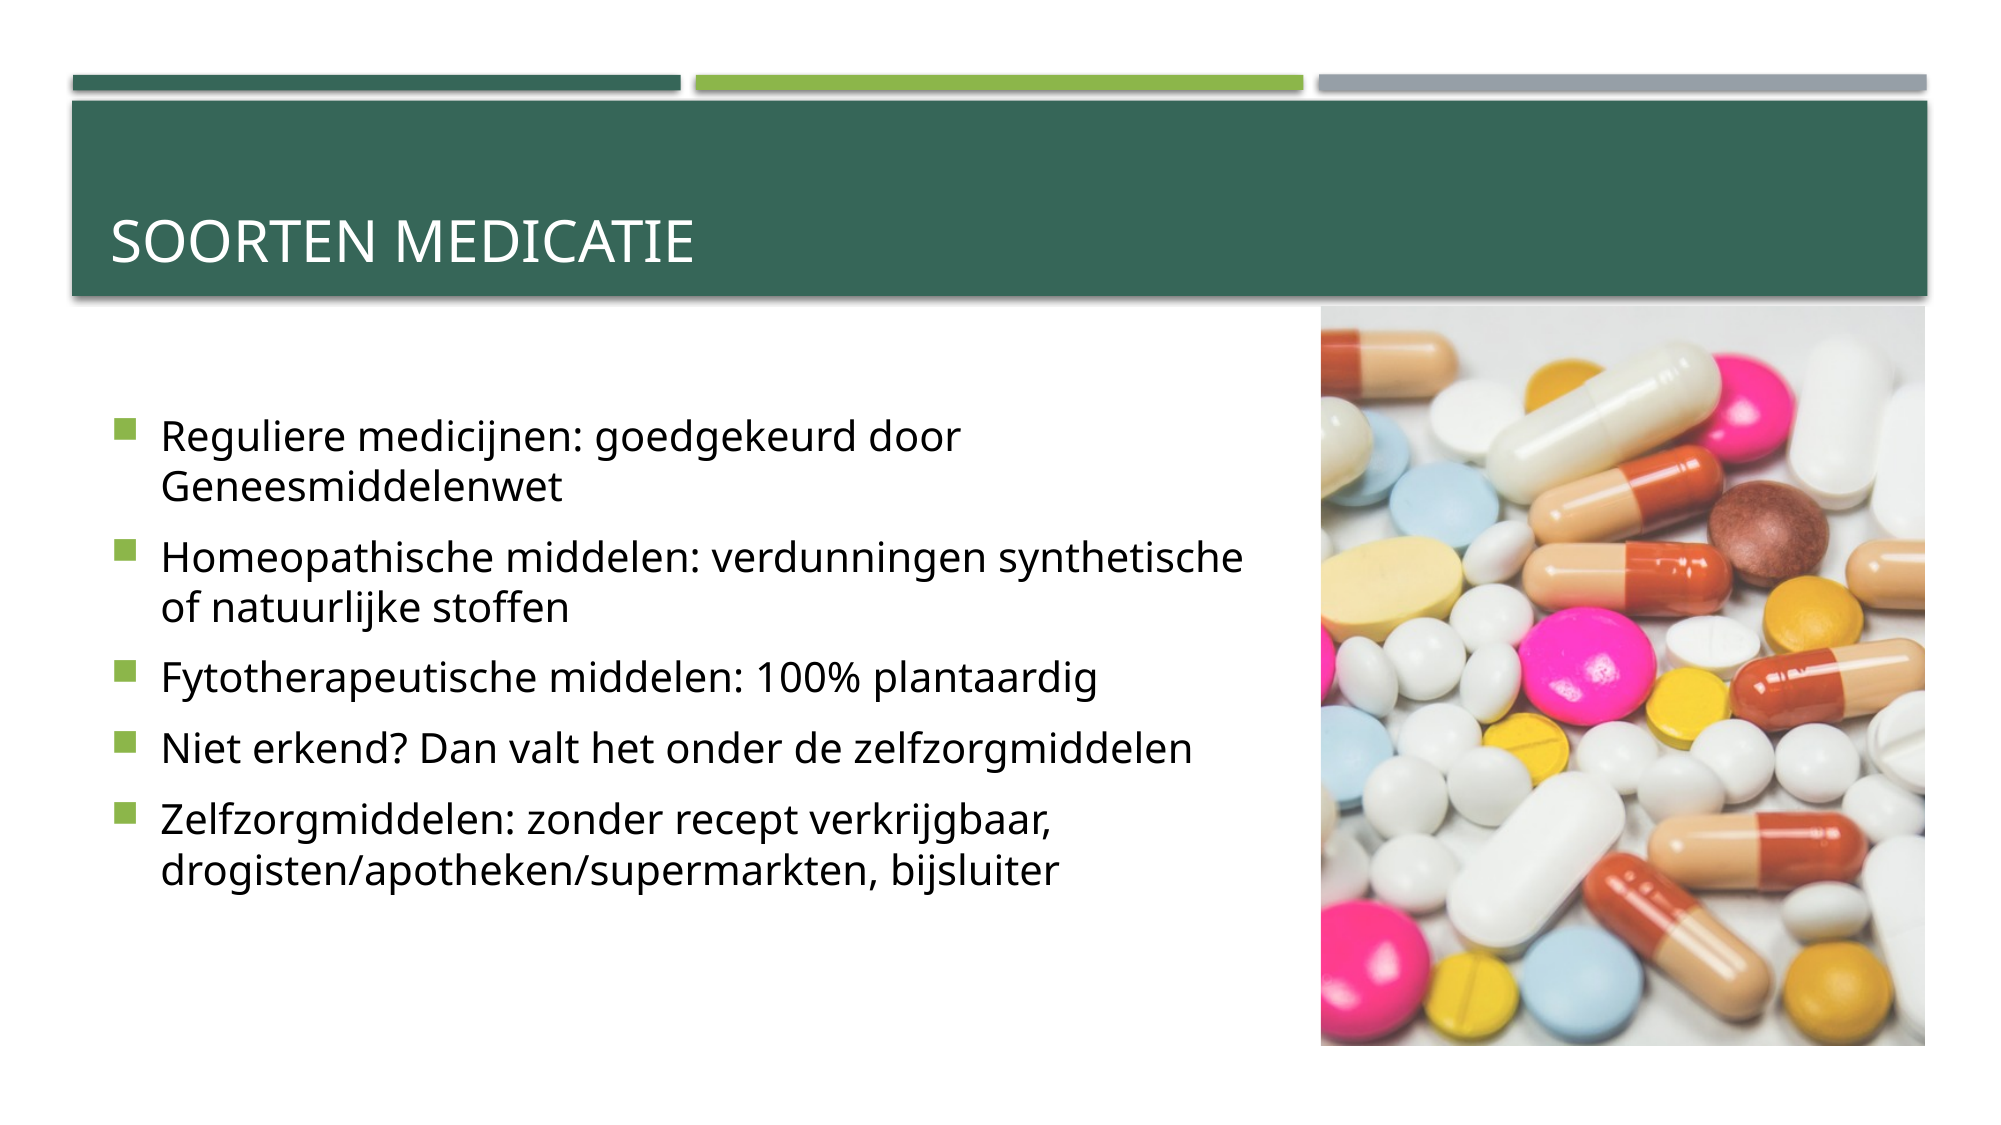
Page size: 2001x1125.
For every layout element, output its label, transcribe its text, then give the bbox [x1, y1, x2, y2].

list Reguliere medicijnen: goedgekeurd door Geneesmiddelenwet Homeopathische middelen: verdunningen synthetische of natuurlijke stoffen Fytotherapeutische middelen: 100% plantaardig Niet erkend? Dan valt het onder de zelfzorgmiddelen Zelfzorgmiddelen: zonder recept verkrijgbaar, drogisten/apotheken/supermarkten, bijsluiter [95, 357, 1281, 1010]
picture [1320, 306, 1926, 1047]
title Soorten medicatie [95, 115, 1905, 282]
